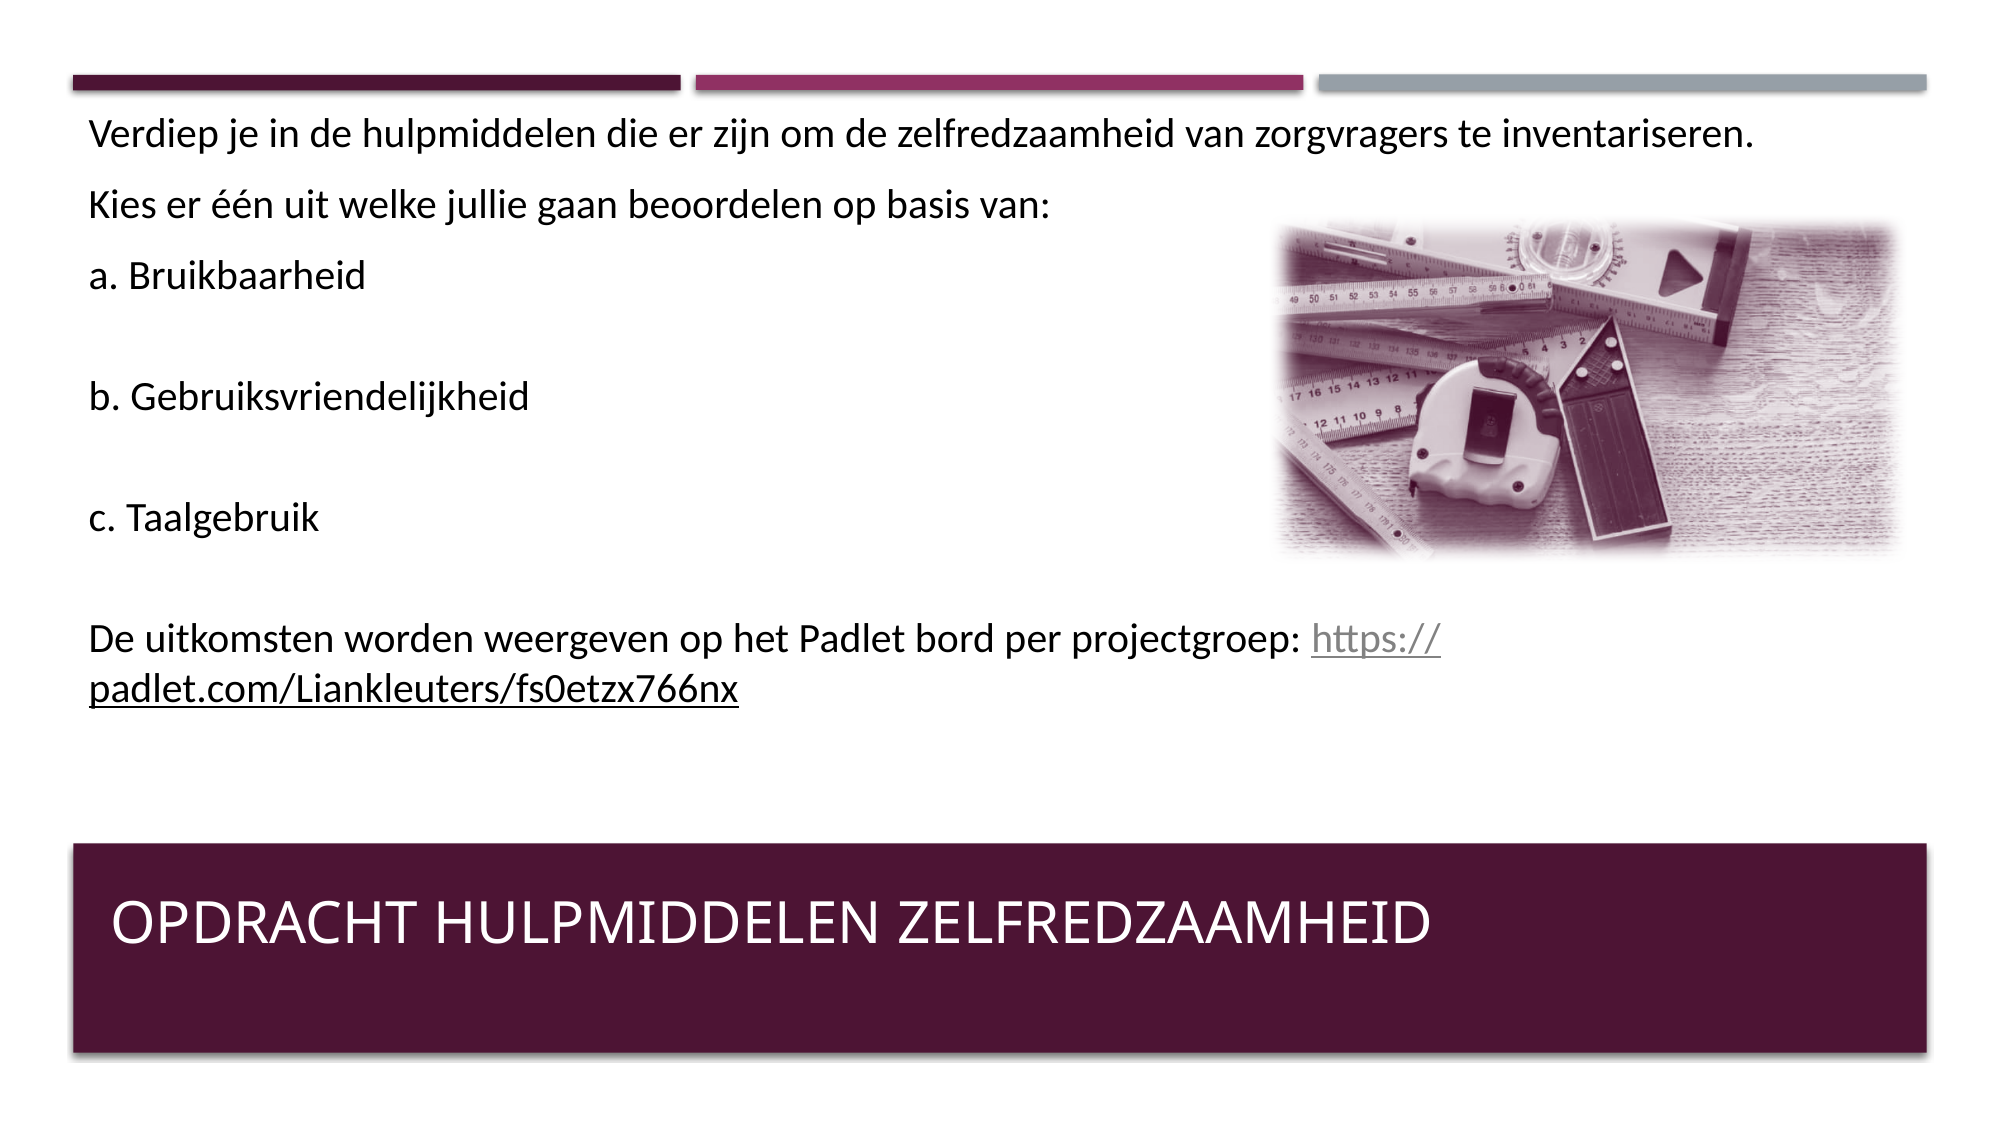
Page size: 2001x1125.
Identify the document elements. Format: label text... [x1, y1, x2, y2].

list [941, 863, 1905, 977]
picture [1267, 213, 1908, 566]
list Verdiep je in de hulpmiddelen die er zijn om de zelfredzaamheid van zorgvragers te inventariseren. Kies er één uit welke jullie gaan beoordelen op basis van: a. Bruikbaarheid b. Gebruiksvriendelijkheid c. Taalgebruik De uitkomsten worden weergeven op het Padlet bord per projectgroep: https://padlet.com/Liankleuters/fs0etzx766nx [73, 98, 1926, 789]
title Opdracht hulpmiddelen zelfredzaamheid [95, 863, 941, 977]
